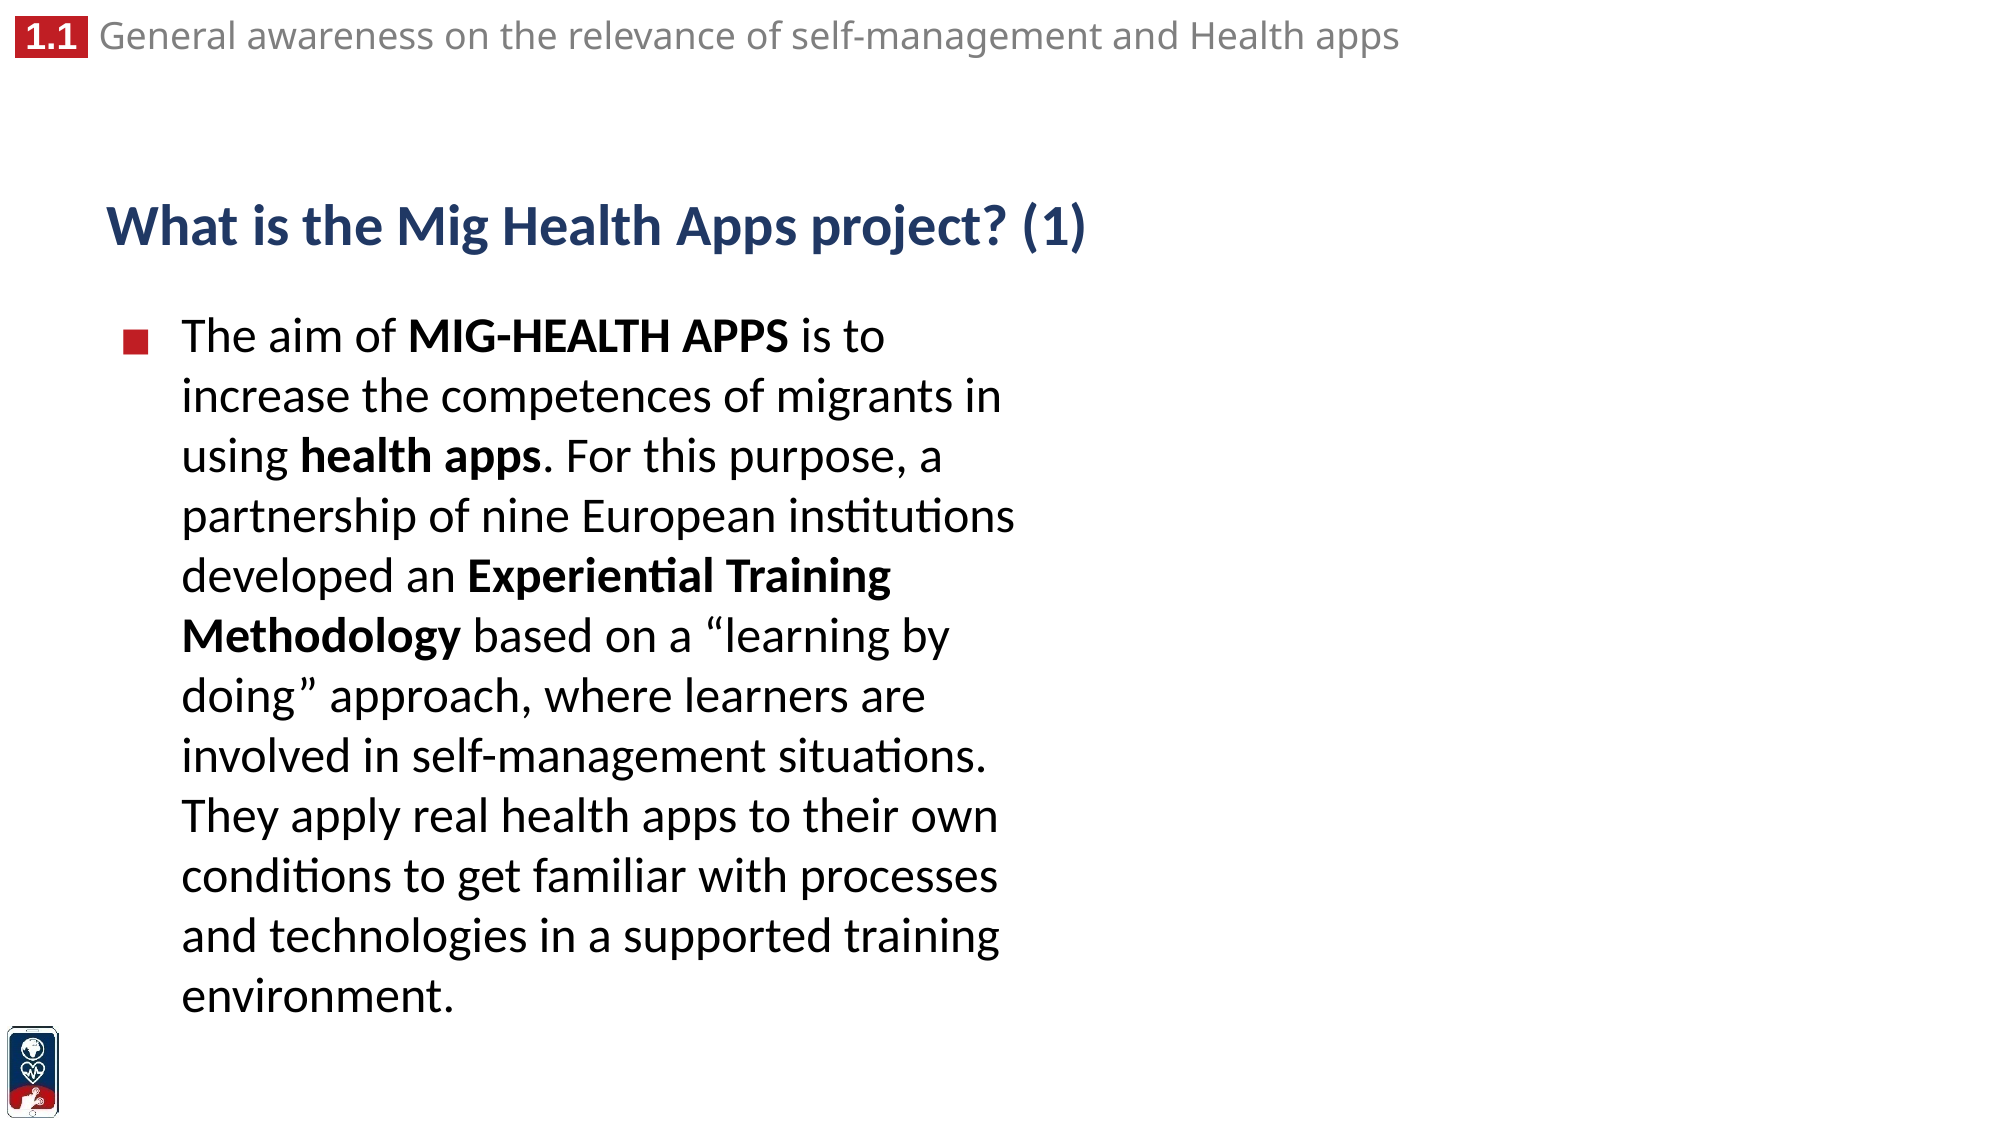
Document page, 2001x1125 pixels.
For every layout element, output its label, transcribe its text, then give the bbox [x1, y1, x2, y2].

picture [7, 1026, 59, 1118]
list The aim of MIG-HEALTH APPS is to increase the competences of migrants in using health apps. For this purpose, a partnership of nine European institutions developed an Experiential Training Methodology based on a “learning by doing” approach, where learners are involved in self-management situations. They apply real health apps to their own conditions to get familiar with processes and technologies in a supported training environment. [91, 295, 1052, 1094]
title What is the Mig Health Apps project? (1) [91, 177, 1906, 277]
